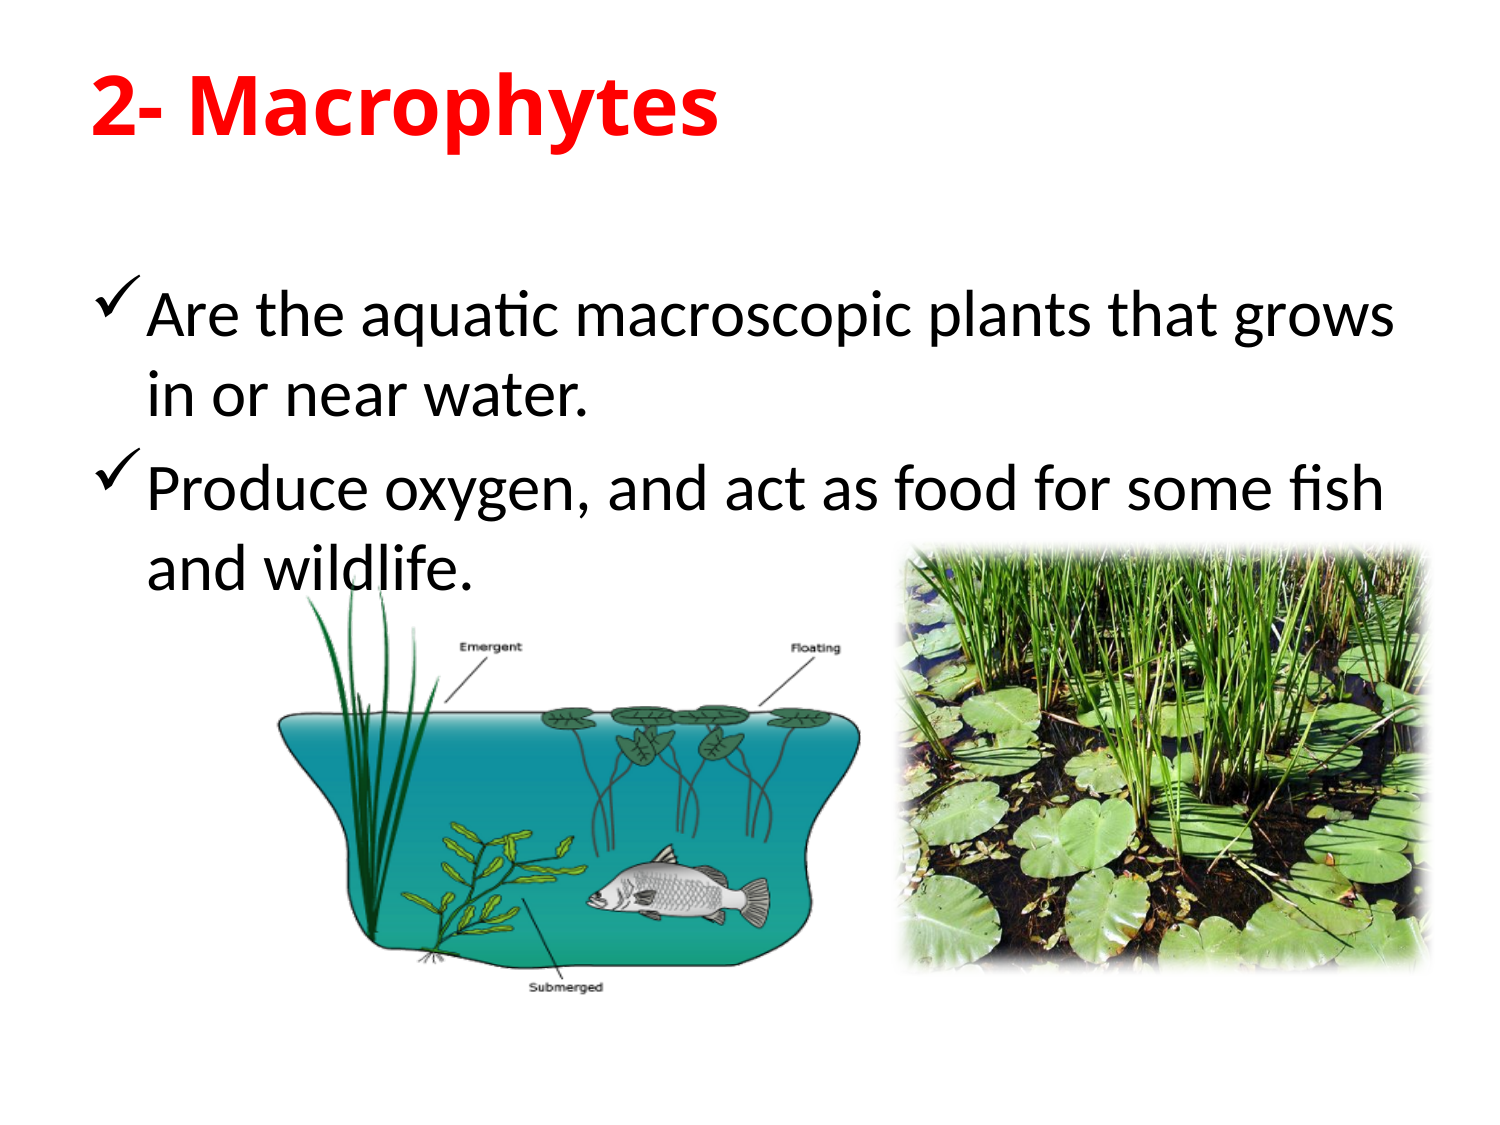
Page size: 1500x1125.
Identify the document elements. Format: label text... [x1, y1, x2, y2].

picture [253, 538, 1437, 1000]
title 2- Macrophytes [75, 45, 1425, 233]
list Are the aquatic macroscopic plants that grows in or near water. Produce oxygen, and act as food for some fish and wildlife. [75, 262, 1425, 1005]
